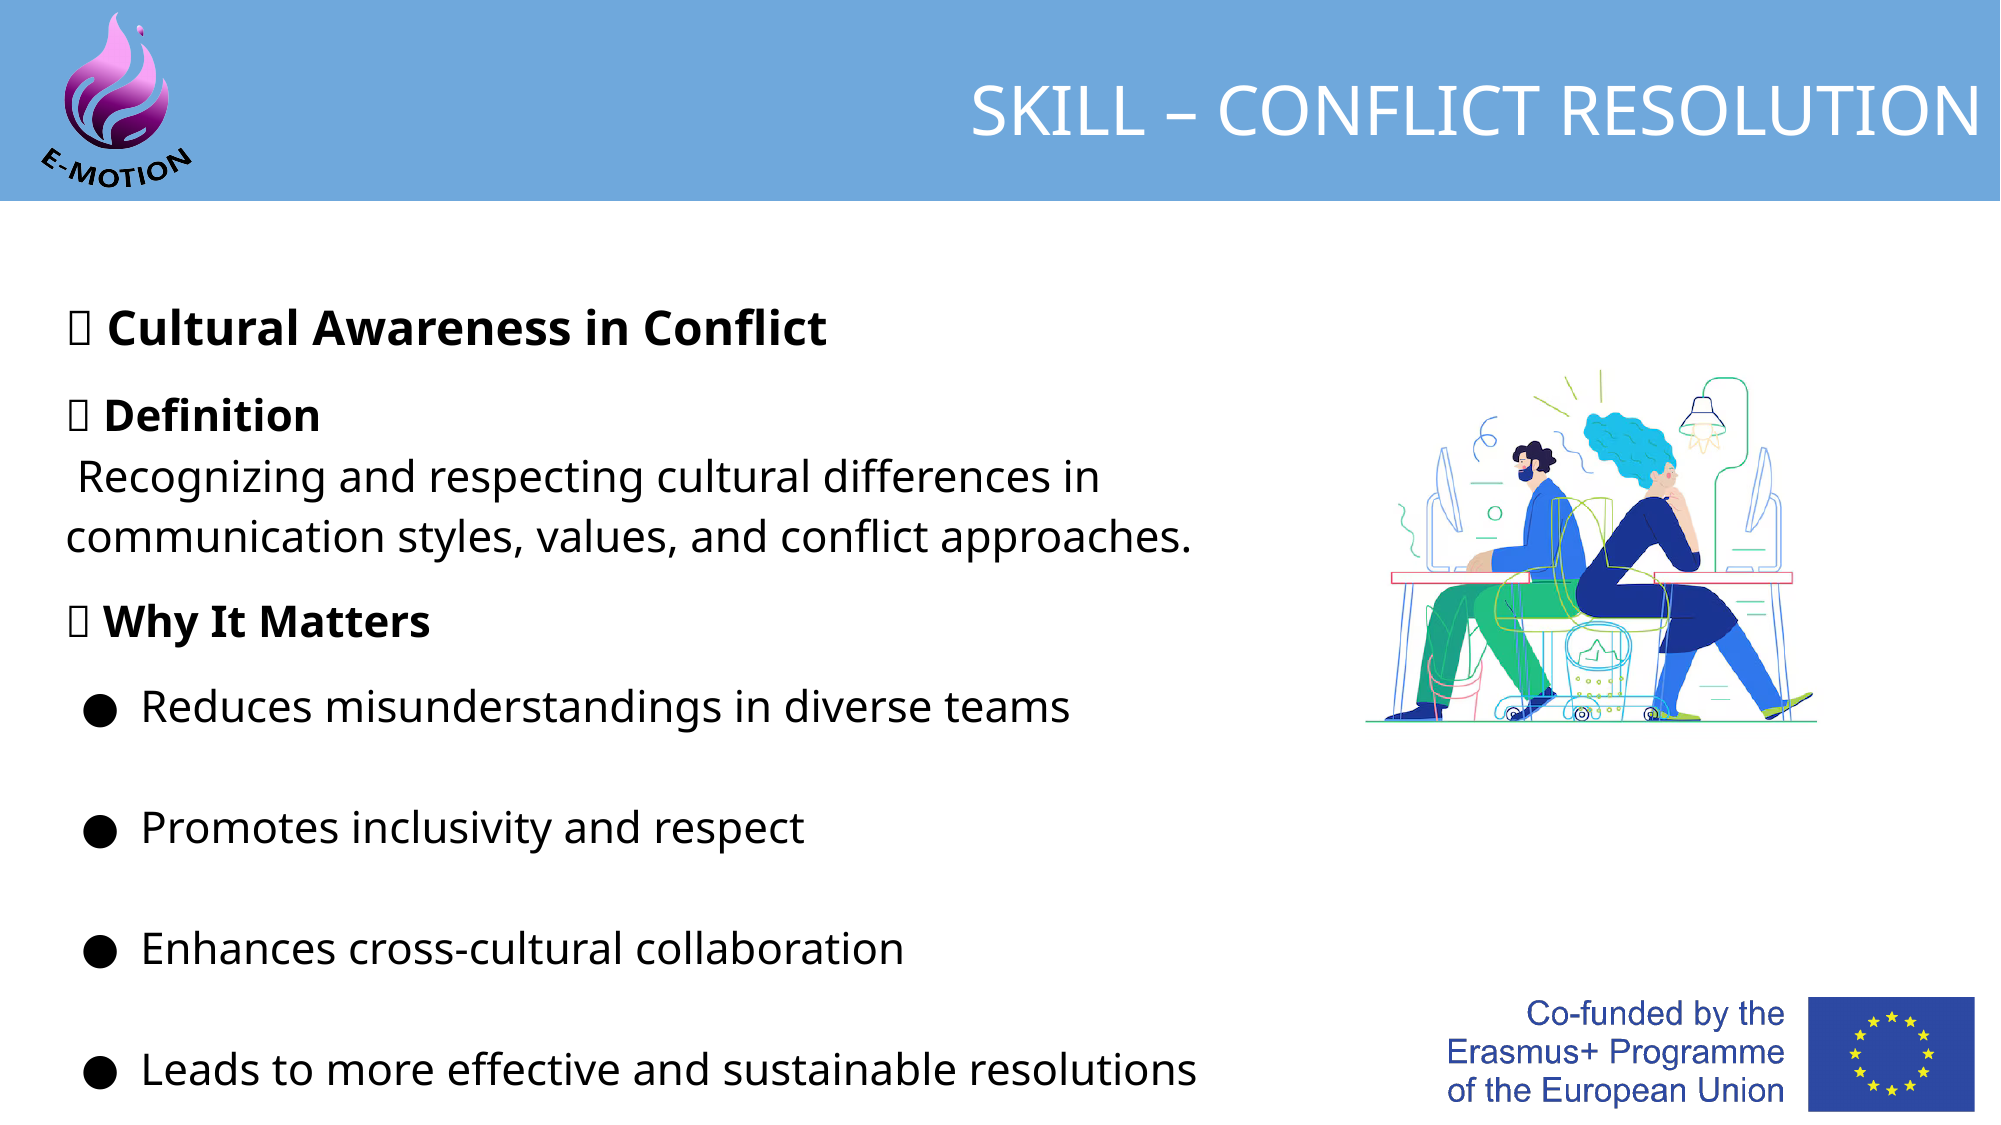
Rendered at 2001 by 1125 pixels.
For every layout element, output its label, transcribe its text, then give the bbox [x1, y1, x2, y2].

text_box SKILL – CONFLICT RESOLUTION [556, 59, 2000, 334]
text_box 🌐 Cultural Awareness in Conflict 🔹 Definition Recognizing and respecting cultural differences in communication styles, values, and conflict approaches. 🔹 Why It Matters Reduces misunderstandings in diverse teams Promotes inclusivity and respect Enhances cross-cultural collaboration Leads to more effective and sustainable resolutions [50, 194, 1418, 1102]
picture [0, 0, 253, 247]
picture [1281, 333, 1924, 774]
picture [1396, 995, 1975, 1116]
